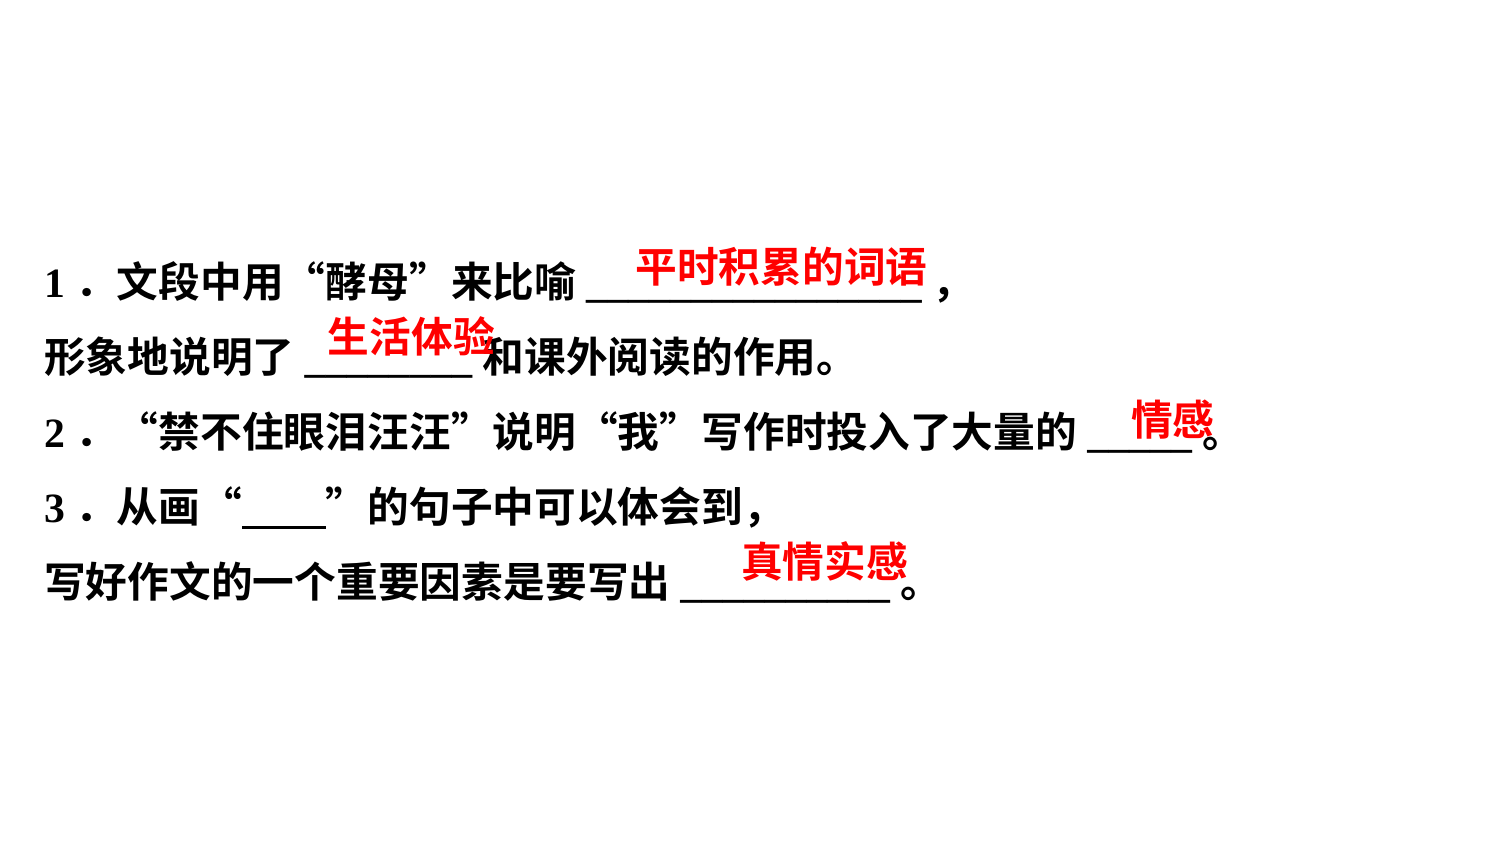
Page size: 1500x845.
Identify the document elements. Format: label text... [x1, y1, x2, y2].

text_box 生活体验 [313, 303, 510, 369]
text_box 情感 [1116, 386, 1230, 452]
text_box 平时积累的词语 [620, 233, 943, 298]
text_box 1．文段中用“酵母”来比喻________________， 形象地说明了________和课外阅读的作用。 2．“禁不住眼泪汪汪”说明“我”写作时投入了大量的_____。 3．从画“ ”的句子中可以体会到， 写好作文的一个重要因素是要写出__________。 [29, 223, 1376, 613]
text_box 真情实感 [726, 528, 924, 594]
